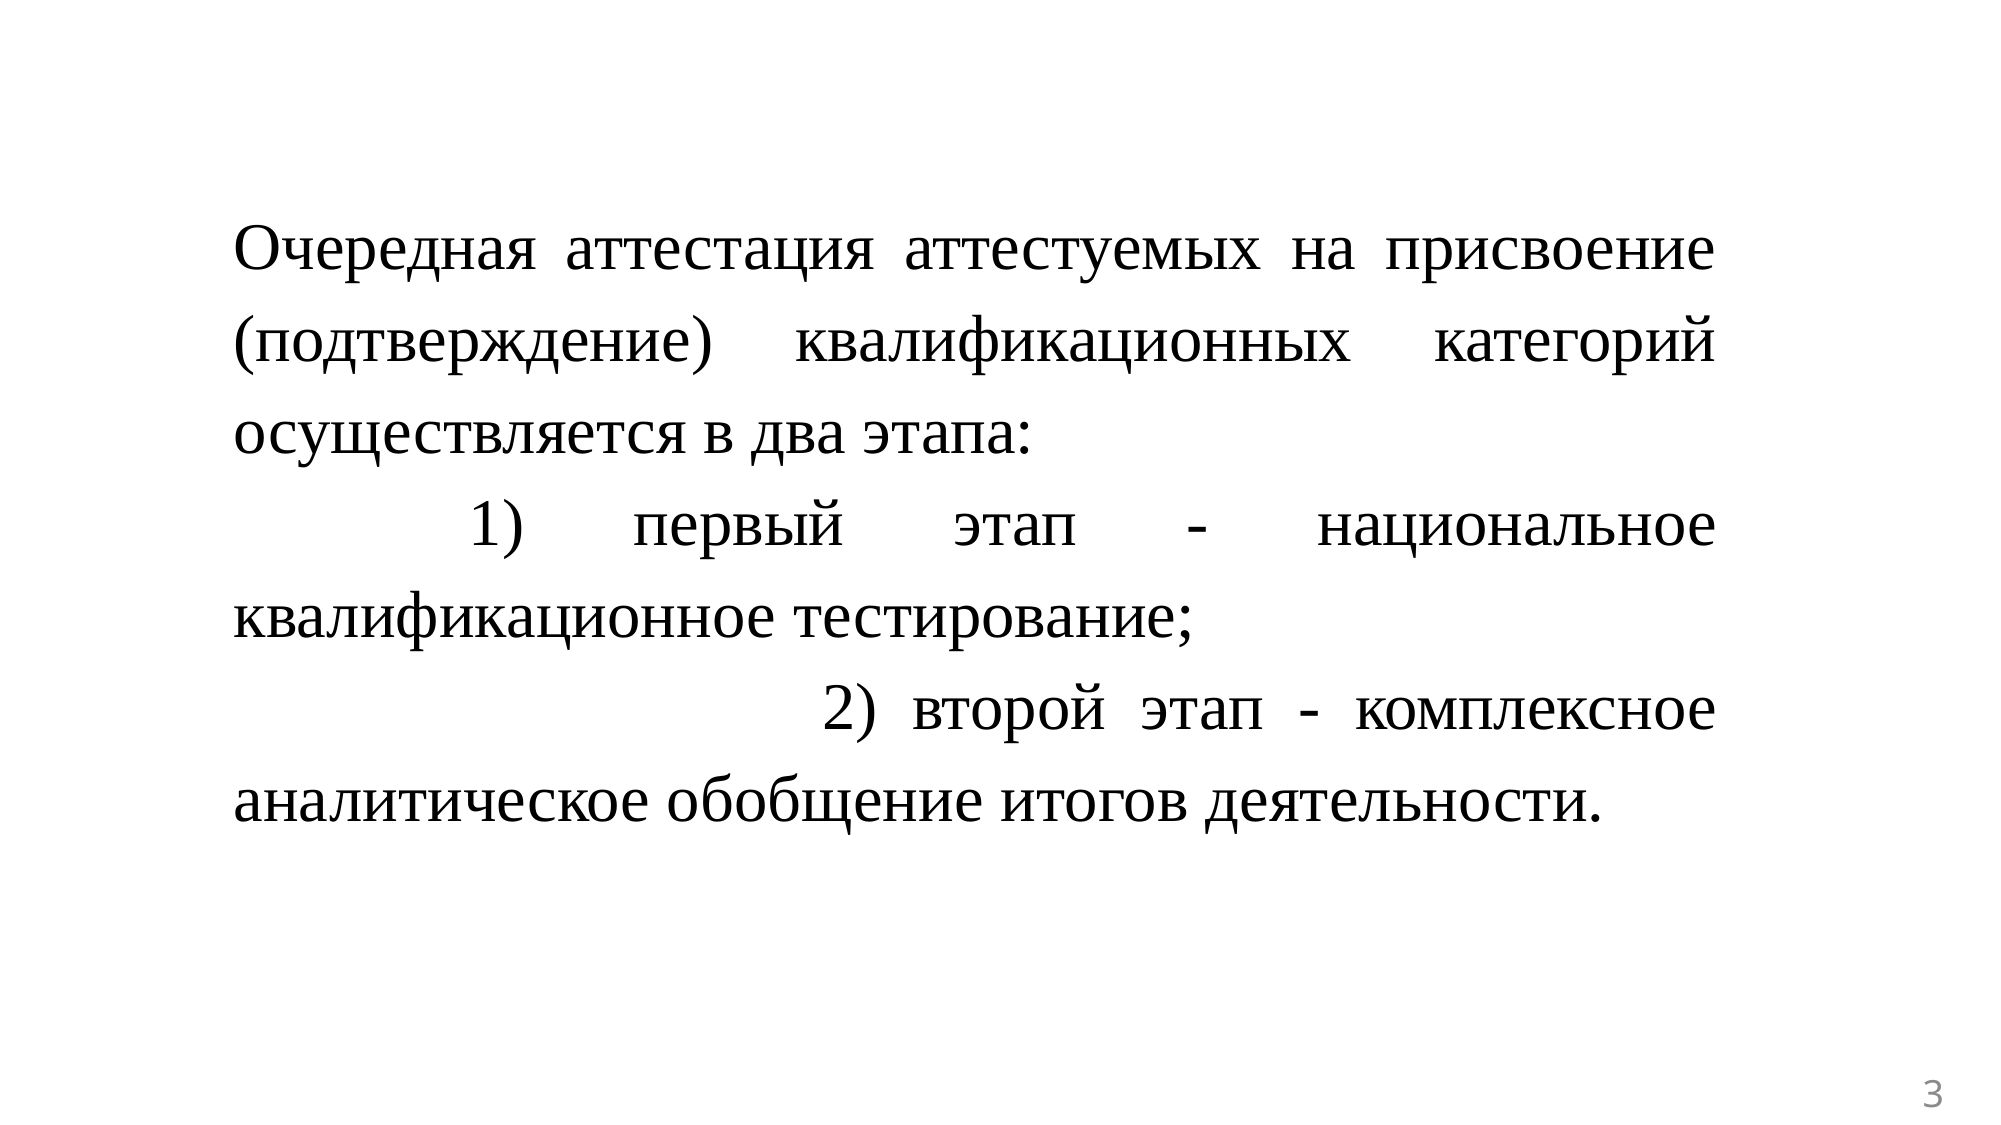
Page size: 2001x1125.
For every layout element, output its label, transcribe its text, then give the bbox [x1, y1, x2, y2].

slide_number 3 [1492, 1065, 1960, 1125]
text_box Очередная аттестация аттестуемых на присвоение (подтверждение) квалификационных категорий осуществляется в два этапа: 1) первый этап - национальное квалификационное тестирование; 2) второй этап - комплексное аналитическое обобщение итогов деятельности. [218, 183, 1733, 842]
